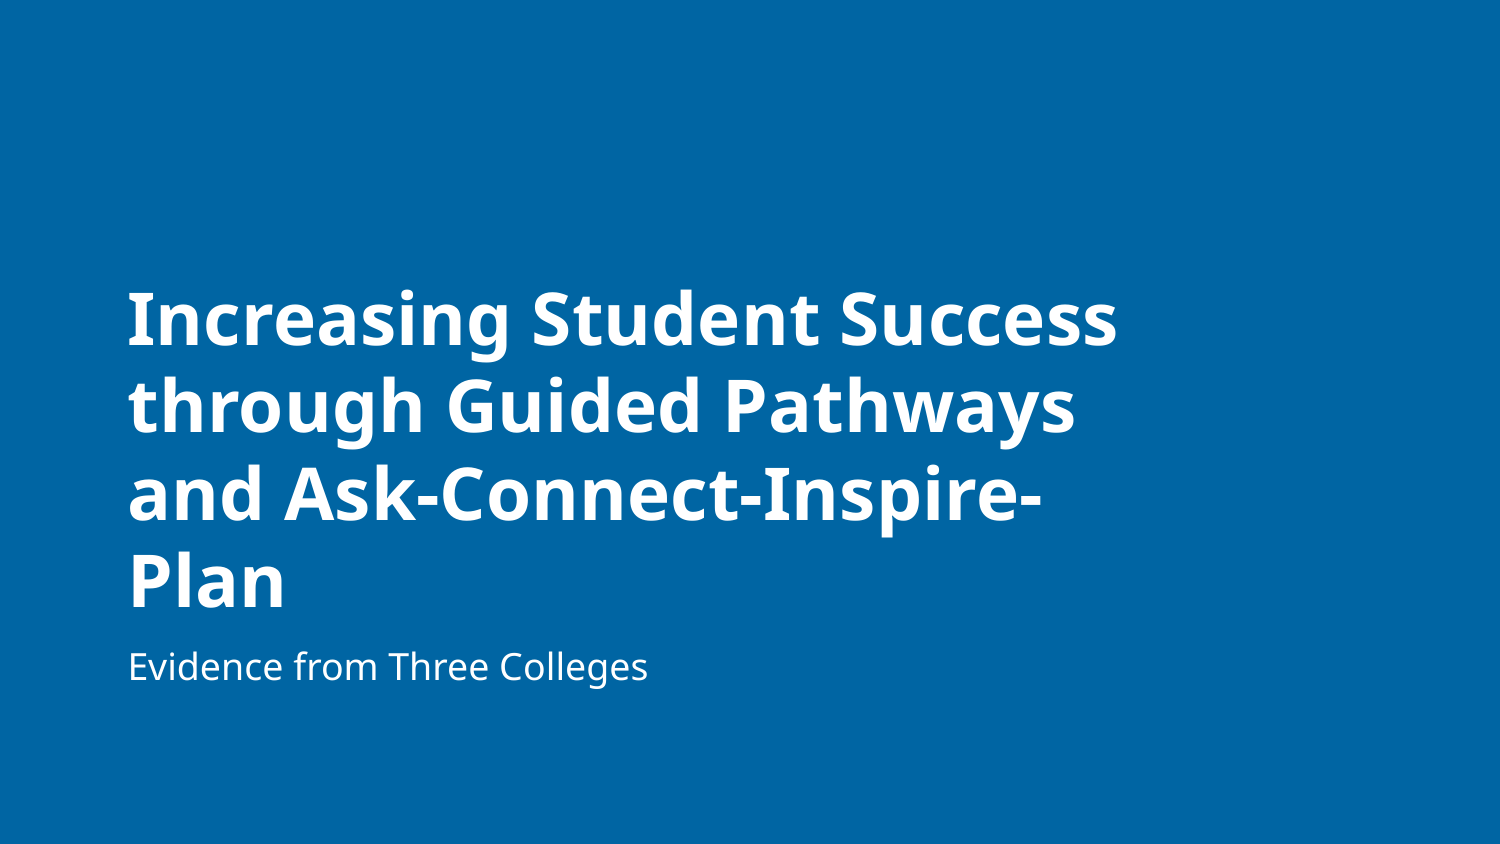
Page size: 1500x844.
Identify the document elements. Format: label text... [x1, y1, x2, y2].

subtitle Evidence from Three Colleges [112, 628, 1068, 758]
title Increasing Student Success through Guided Pathways and Ask-Connect-Inspire-Plan [112, 447, 1145, 638]
